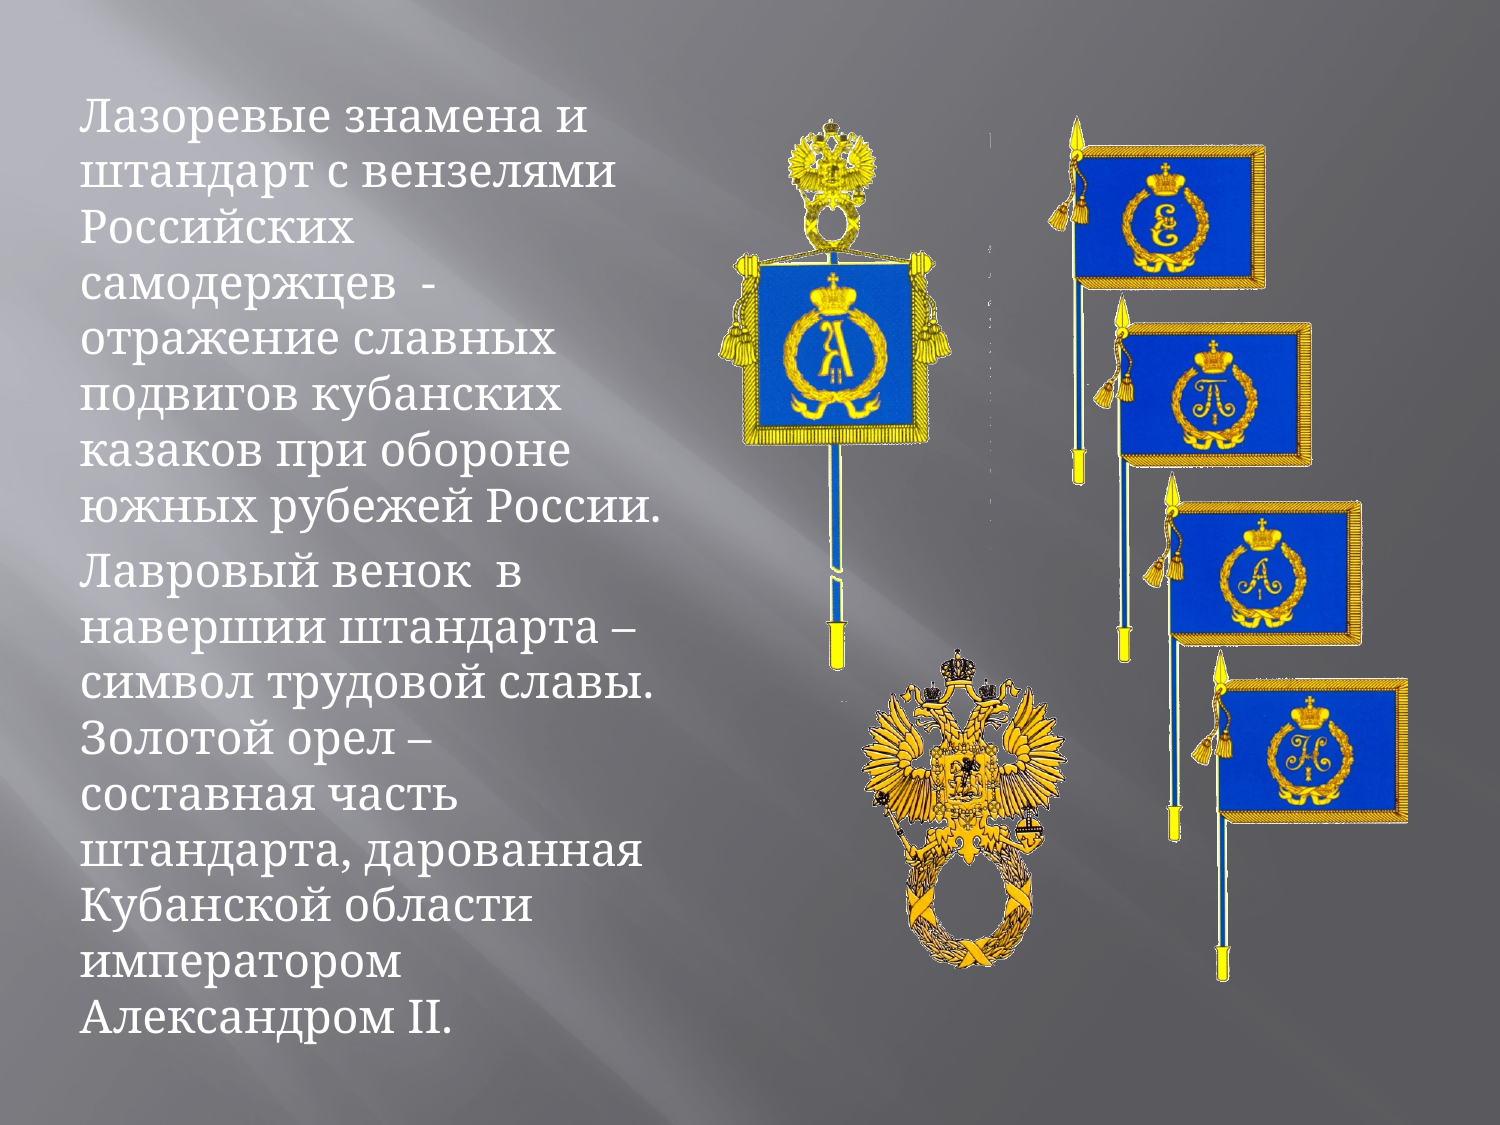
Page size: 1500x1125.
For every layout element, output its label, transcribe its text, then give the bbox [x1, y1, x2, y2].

list Лазоревые знамена и штандарт с вензелями Российских самодержцев - отражение славных подвигов кубанских казаков при обороне южных рубежей России. Лавровый венок в навершии штандарта – символ трудовой славы. Золотой орел – составная часть штандарта, дарованная Кубанской области императором Александром II. [64, 78, 680, 1071]
picture [690, 54, 1033, 973]
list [1033, 54, 1408, 1015]
